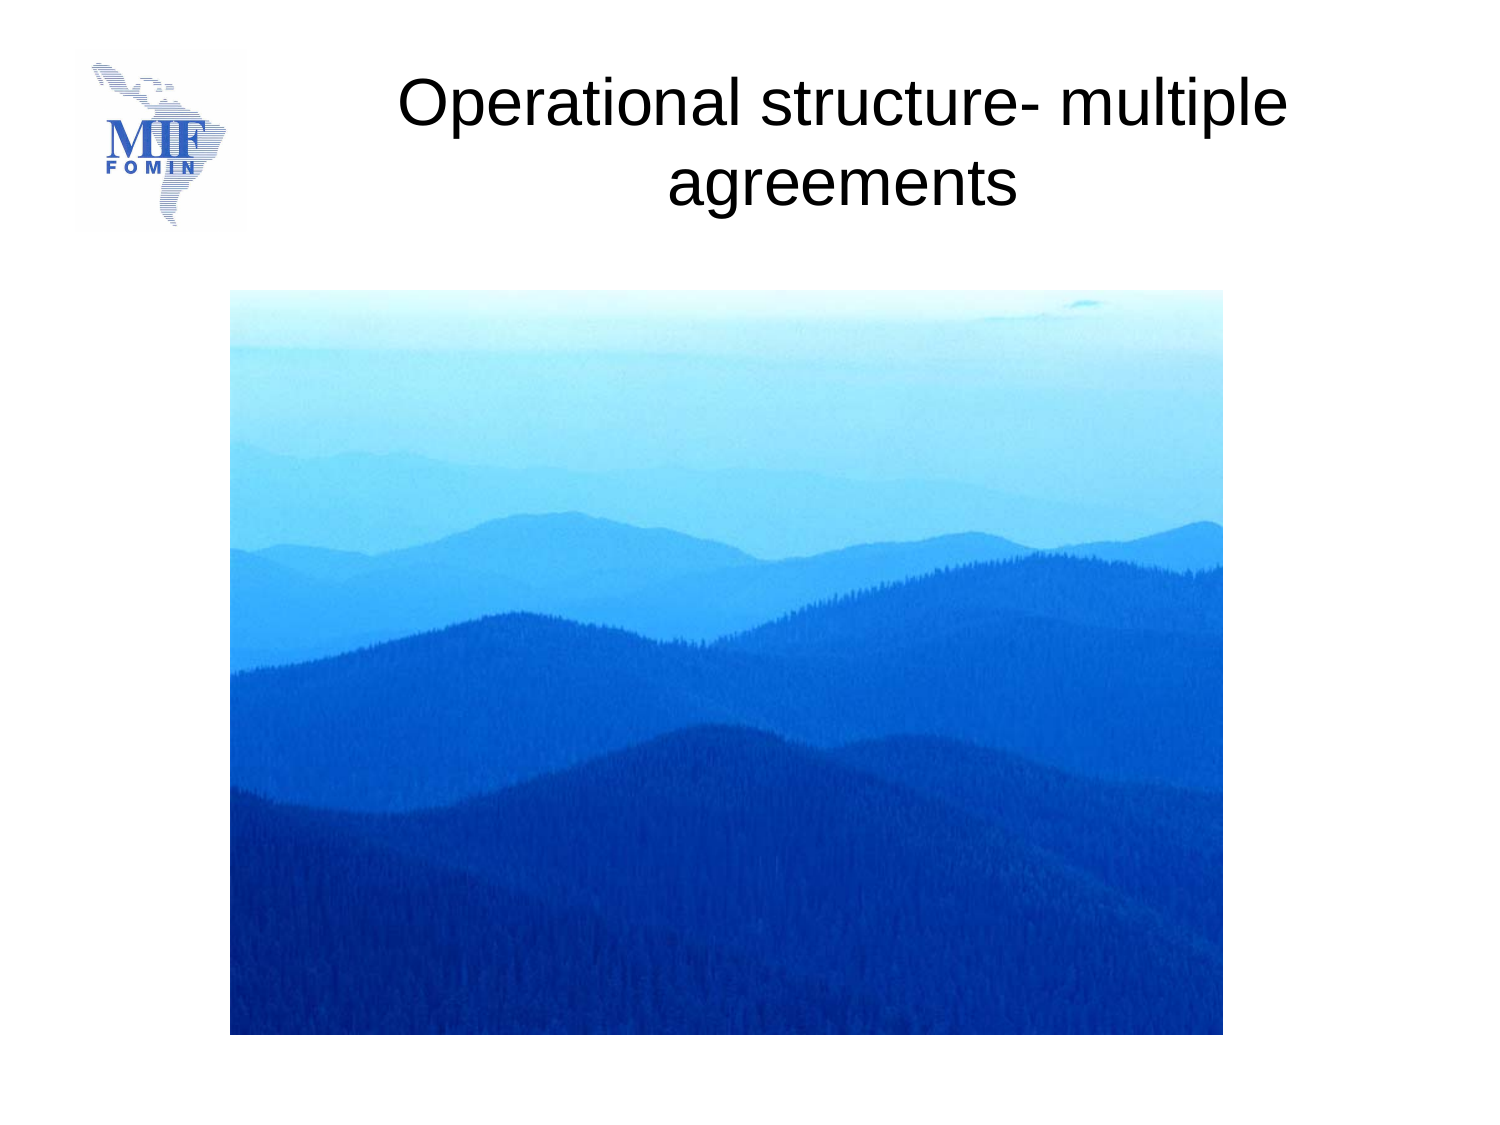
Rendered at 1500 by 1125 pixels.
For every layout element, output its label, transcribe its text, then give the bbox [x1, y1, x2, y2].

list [229, 289, 1223, 1035]
picture [75, 49, 247, 232]
title Operational structure- multiple agreements [262, 44, 1426, 233]
